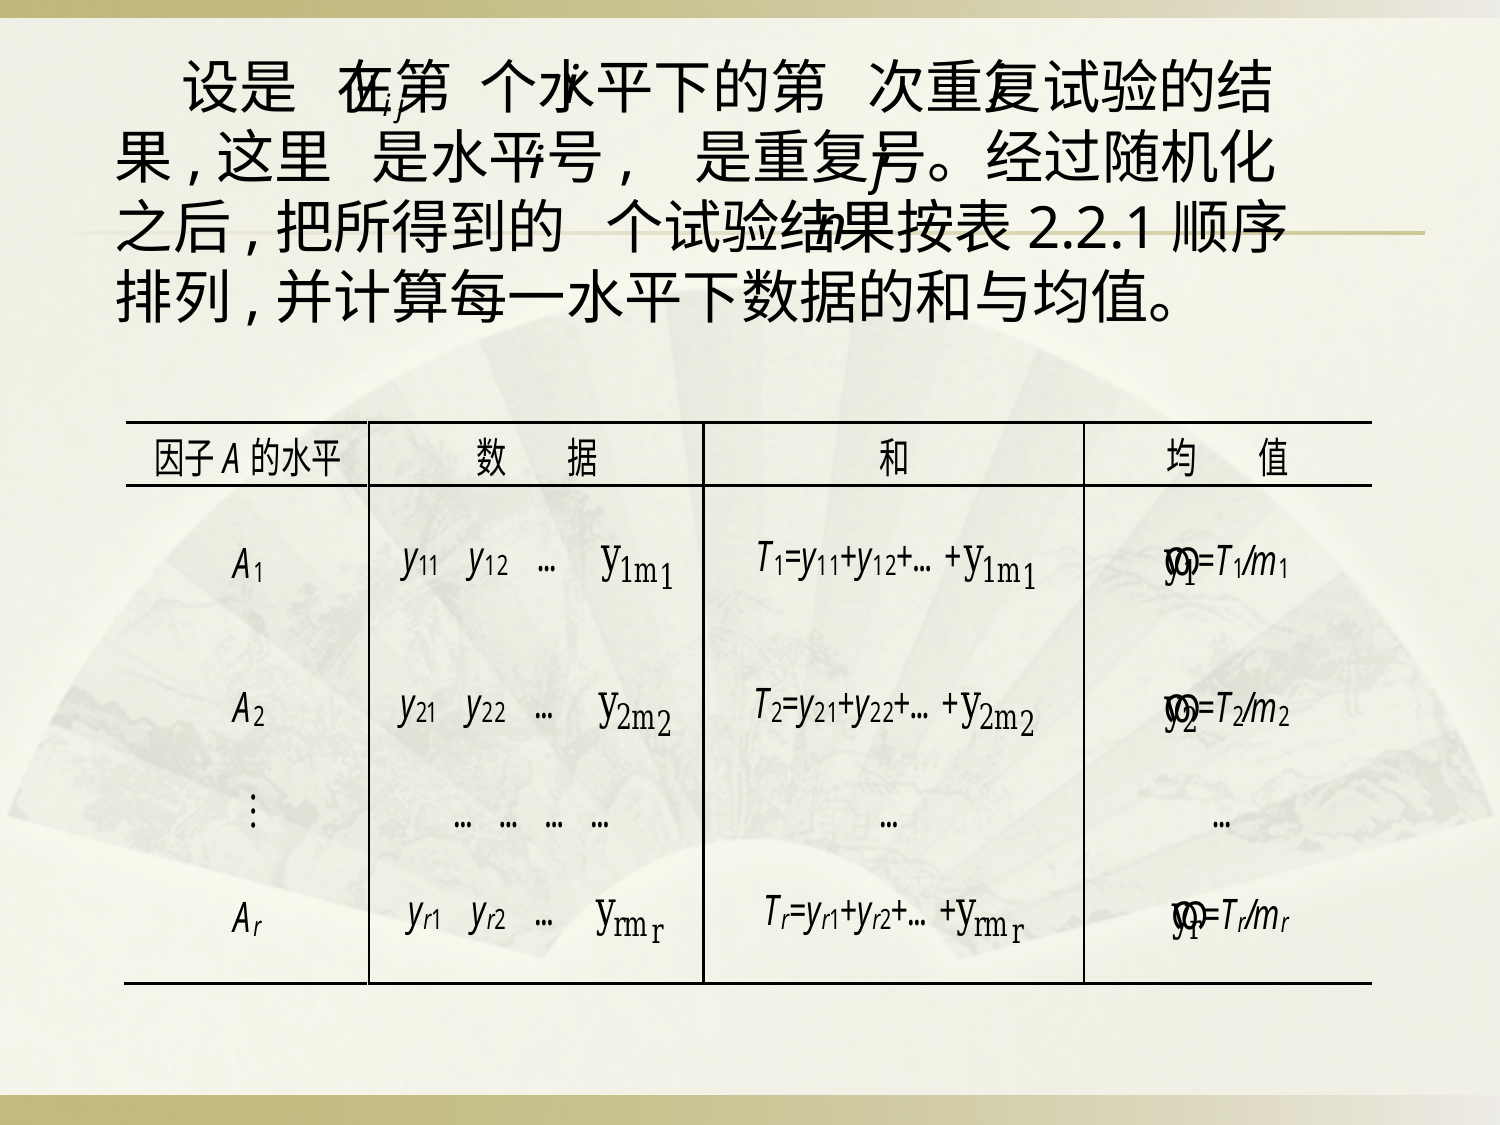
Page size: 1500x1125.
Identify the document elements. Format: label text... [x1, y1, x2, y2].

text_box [985, 54, 1034, 118]
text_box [867, 136, 916, 201]
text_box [347, 42, 428, 132]
text_box 设是 在第 个水平下的第 次重复试验的结果,这里 是水平号, 是重复号。经过随机化之后,把所得到的 个试验结果按表2.2.1顺序排列,并计算每一水平下数据的和与均值。 [100, 42, 1329, 338]
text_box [808, 207, 856, 255]
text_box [524, 136, 572, 187]
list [123, 420, 1377, 1060]
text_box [560, 53, 608, 113]
